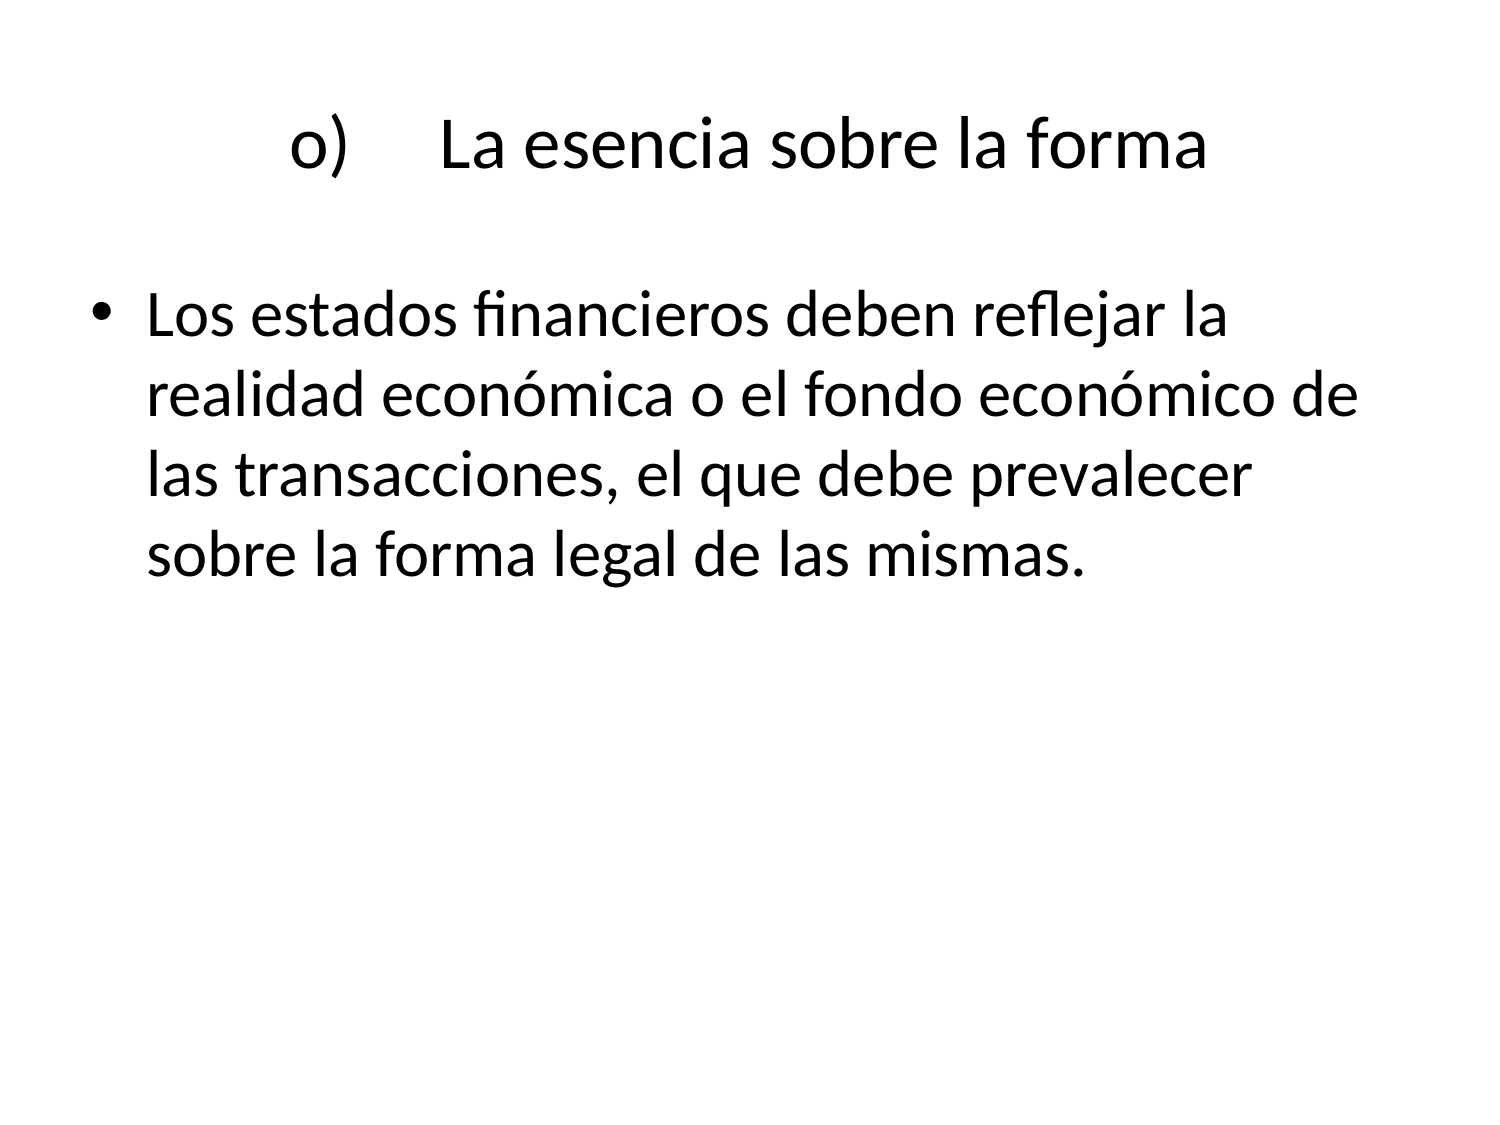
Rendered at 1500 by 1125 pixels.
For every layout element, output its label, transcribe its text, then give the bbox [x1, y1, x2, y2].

title o) La esencia sobre la forma [75, 45, 1425, 233]
list Los estados financieros deben reflejar la realidad económica o el fondo económico de las transacciones, el que debe prevalecer sobre la forma legal de las mismas. [75, 262, 1425, 1005]
